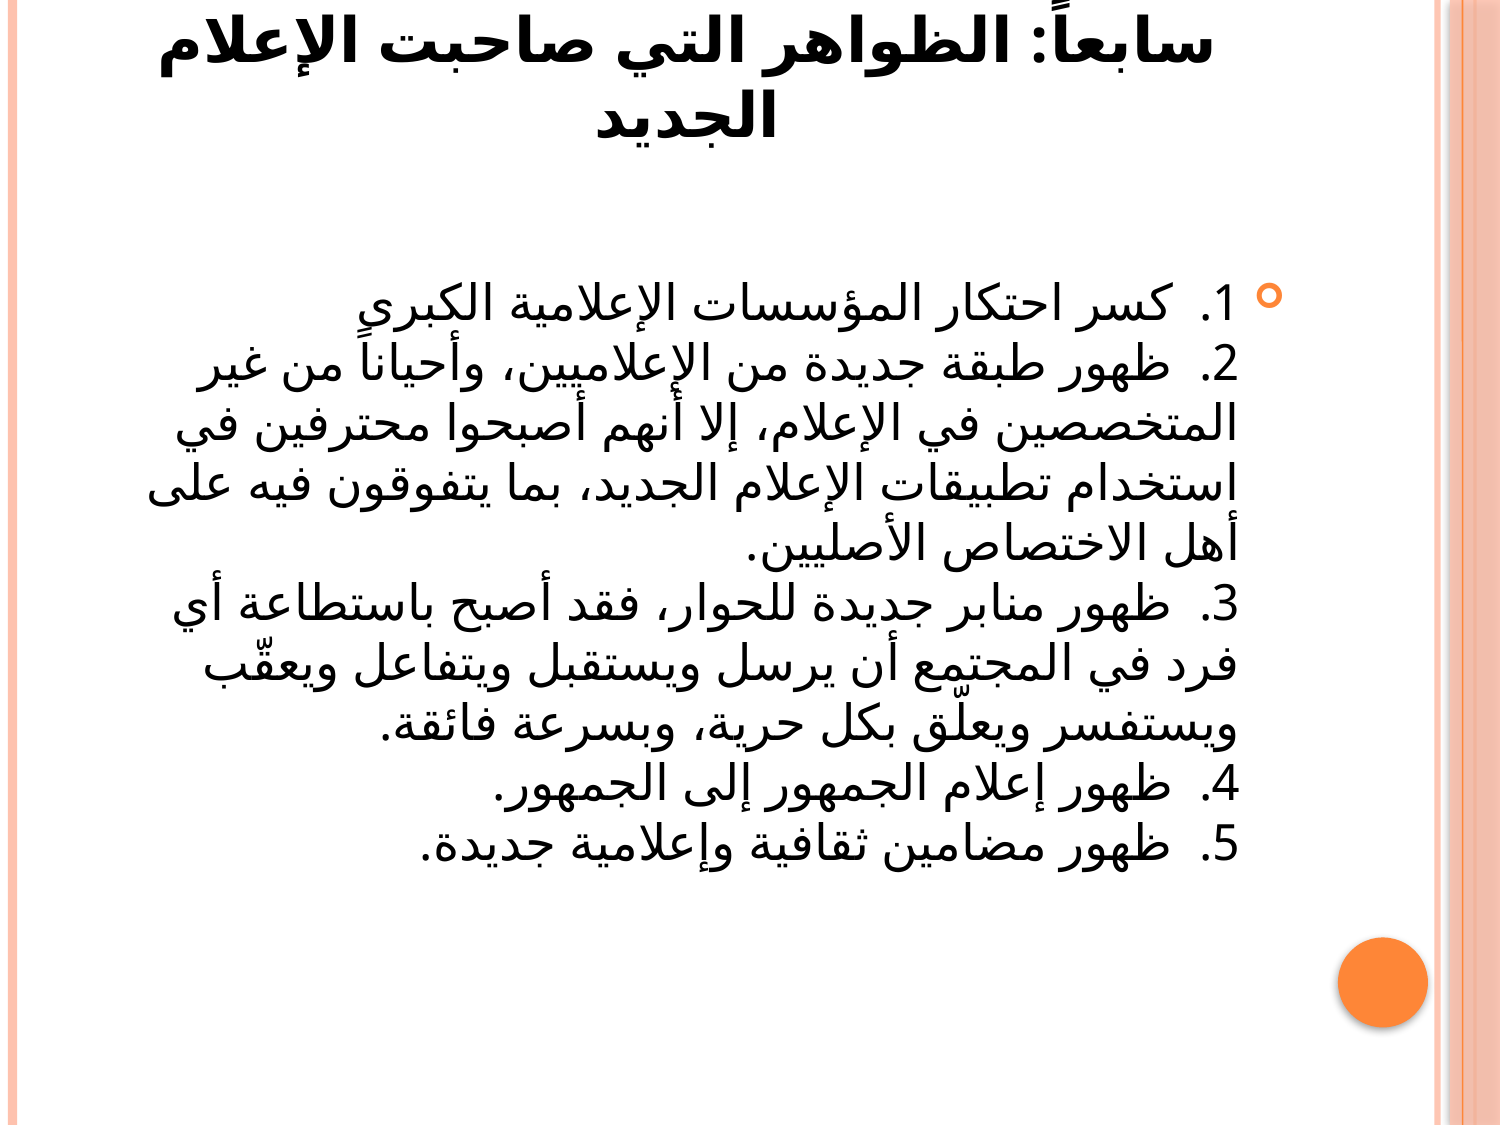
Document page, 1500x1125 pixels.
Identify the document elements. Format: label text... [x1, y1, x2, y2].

title سابعاً: الظواهر التي صاحبت الإعلام الجديد [75, 45, 1300, 233]
list 1. كسر احتكار المؤسسات الإعلامية الكبرى 2. ظهور طبقة جديدة من الإعلاميين، وأحياناً من غير المتخصصين في الإعلام، إلا أنهم أصبحوا محترفين في استخدام تطبيقات الإعلام الجديد، بما يتفوقون فيه على أهل الاختصاص الأصليين. 3. ظهور منابر جديدة للحوار، فقد أصبح باستطاعة أي فرد في المجتمع أن يرسل ويستقبل ويتفاعل ويعقّب ويستفسر ويعلّق بكل حرية، وبسرعة فائقة. 4. ظهور إعلام الجمهور إلى الجمهور. 5. ظهور مضامين ثقافية وإعلامية جديدة. [75, 262, 1300, 1062]
